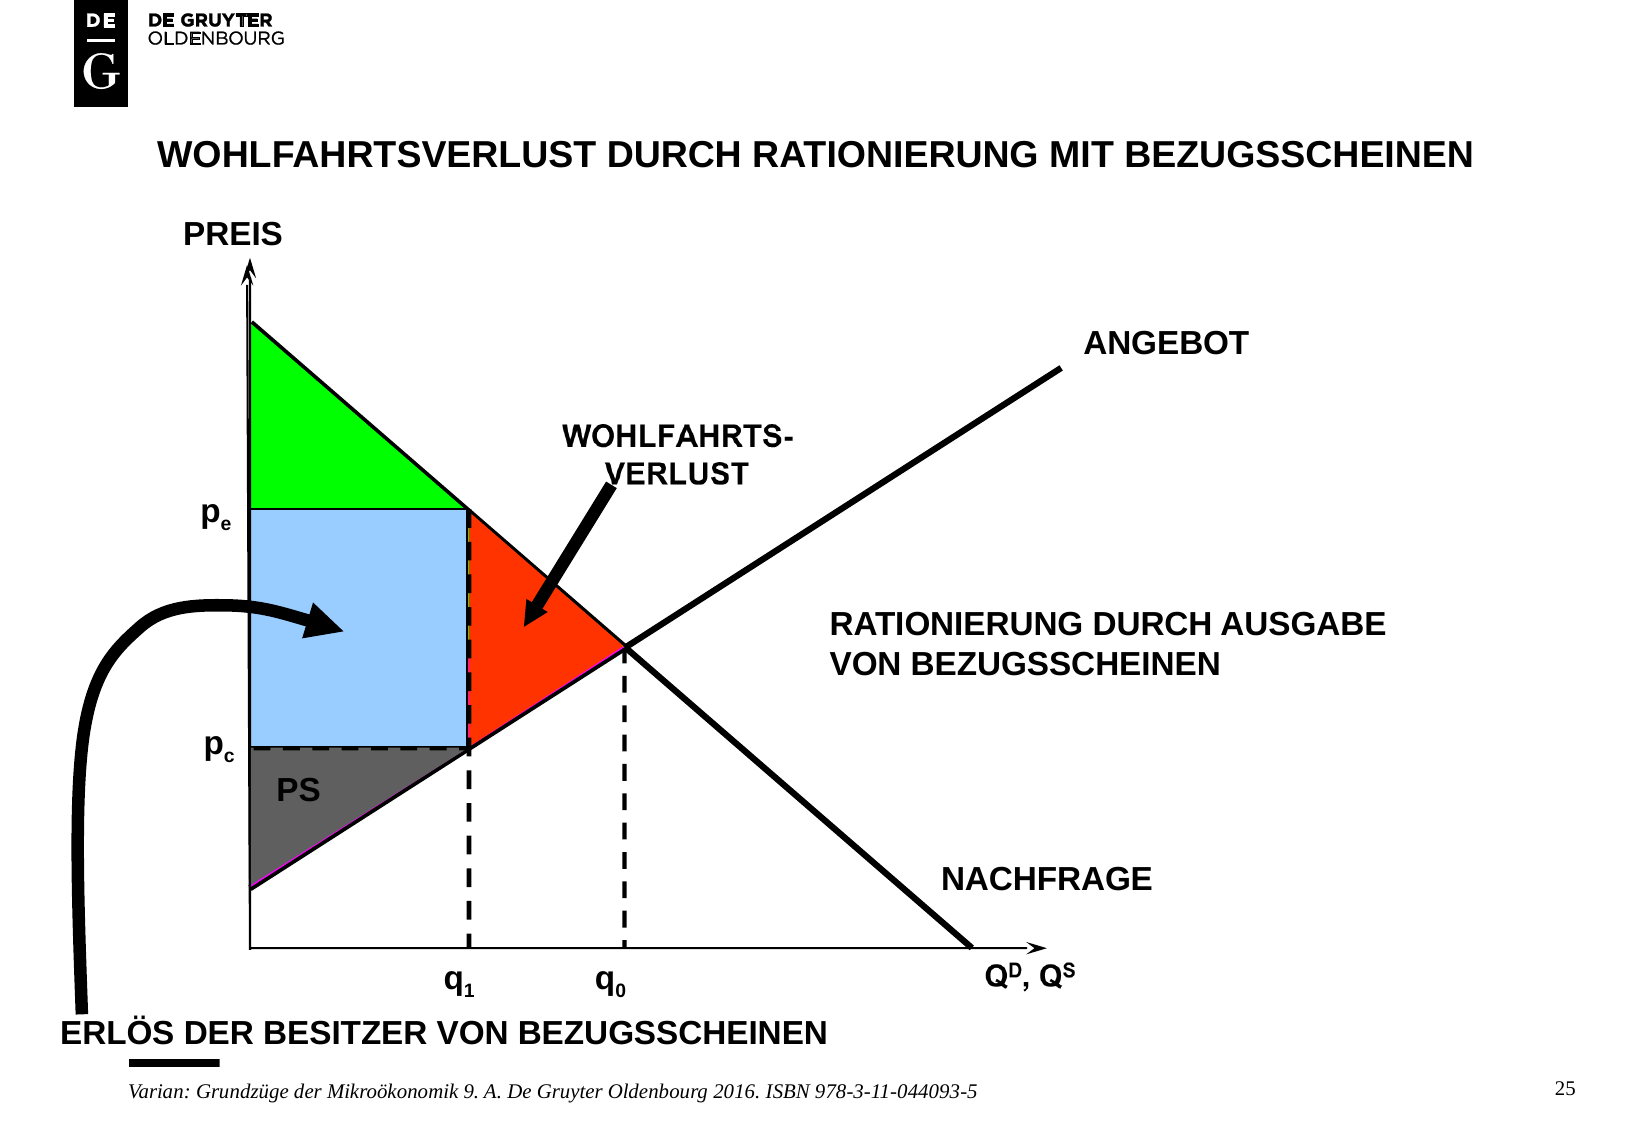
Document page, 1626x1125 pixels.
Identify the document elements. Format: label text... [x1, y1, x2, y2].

text_box [1026, 941, 1043, 947]
title WOHLFAHRTSVERLUST DURCH RATIONIERUNG MIT BEZUGSSCHEINEN [157, 130, 1584, 184]
text_box pe [185, 481, 247, 542]
picture [543, 407, 811, 510]
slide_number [128, 1077, 1539, 1108]
text_box ANGEBOT [1068, 313, 1265, 369]
text_box [523, 510, 597, 627]
text_box [250, 747, 468, 886]
text_box q1 [428, 948, 490, 1003]
text_box PREIS [168, 204, 299, 260]
text_box q0 [580, 948, 642, 1003]
text_box NACHFRAGE [925, 849, 1169, 905]
text_box PS [261, 760, 336, 816]
text_box [243, 257, 257, 279]
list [965, 947, 1089, 1012]
text_box [77, 605, 344, 1003]
text_box RATIONIERUNG DURCH AUSGABE VON BEZUGSSCHEINEN [814, 594, 1412, 689]
text_box ERLÖS DER BESITZER VON BEZUGSSCHEINEN [45, 1003, 844, 1059]
text_box [240, 272, 254, 286]
text_box CS [251, 323, 465, 509]
slide_number 25 [1554, 1074, 1614, 1104]
text_box pc [188, 713, 250, 774]
text_box [468, 511, 624, 747]
text_box [251, 509, 467, 747]
